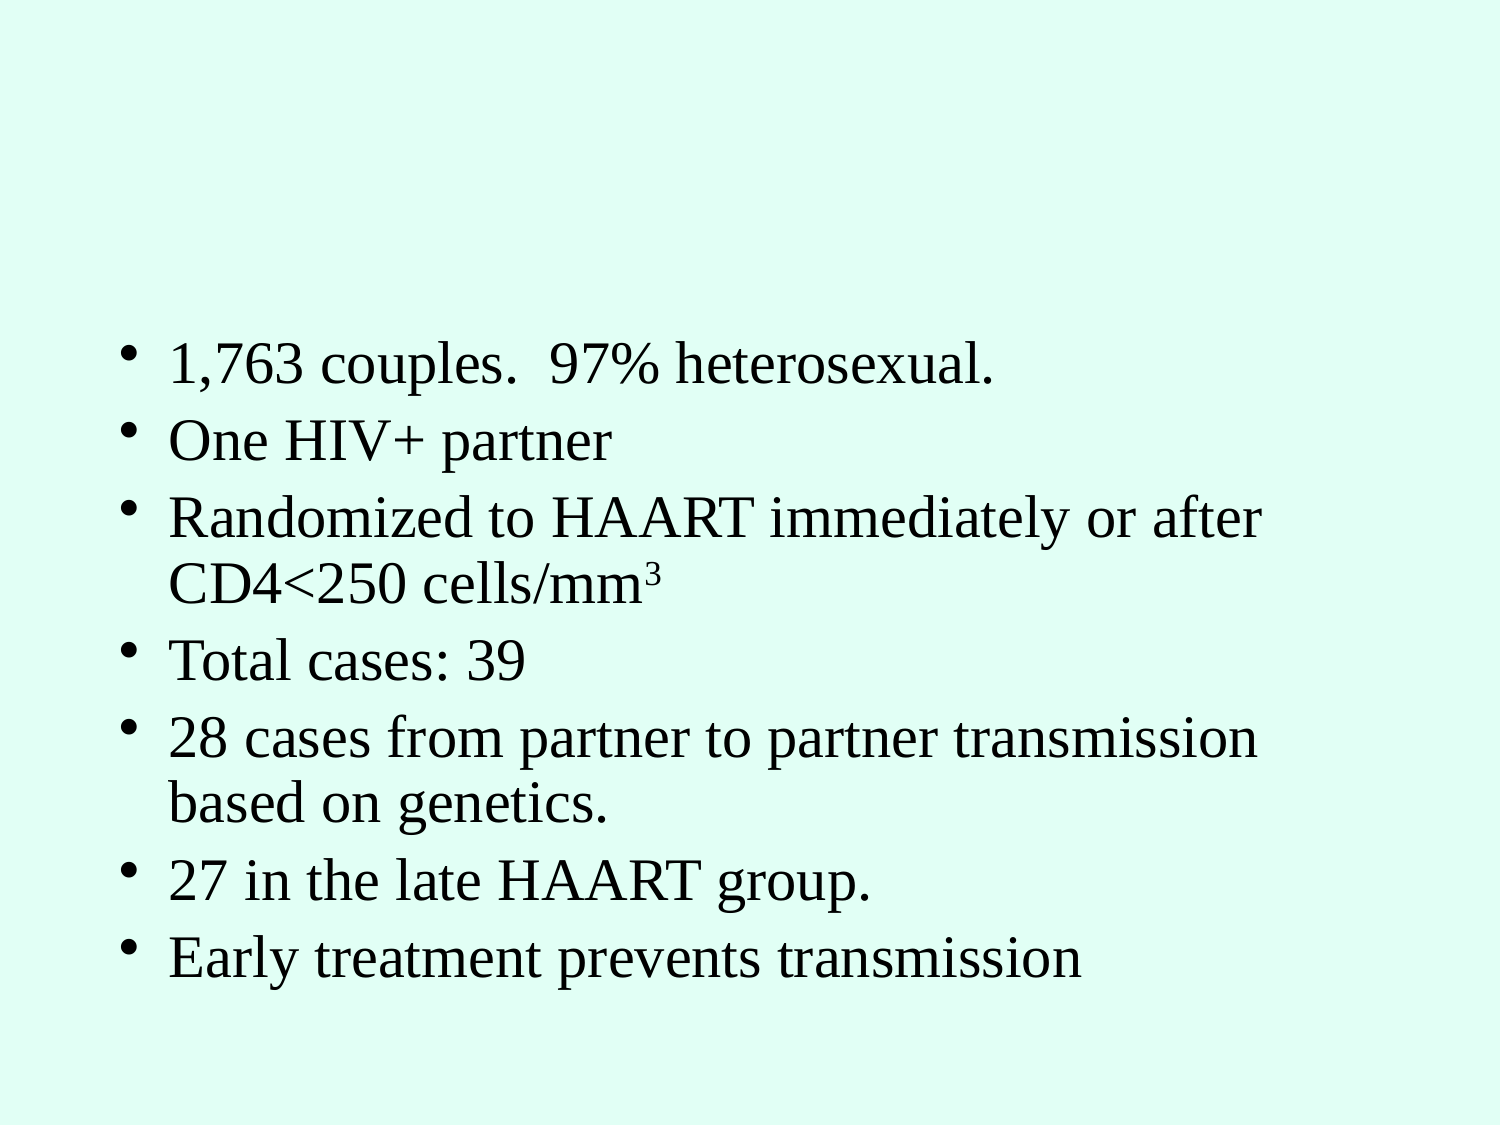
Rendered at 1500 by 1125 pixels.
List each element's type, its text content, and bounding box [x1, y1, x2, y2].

list 1,763 couples. 97% heterosexual. One HIV+ partner Randomized to HAART immediately or after CD4<250 cells/mm3 Total cases: 39 28 cases from partner to partner transmission based on genetics. 27 in the late HAART group. Early treatment prevents transmission [112, 324, 1388, 1000]
